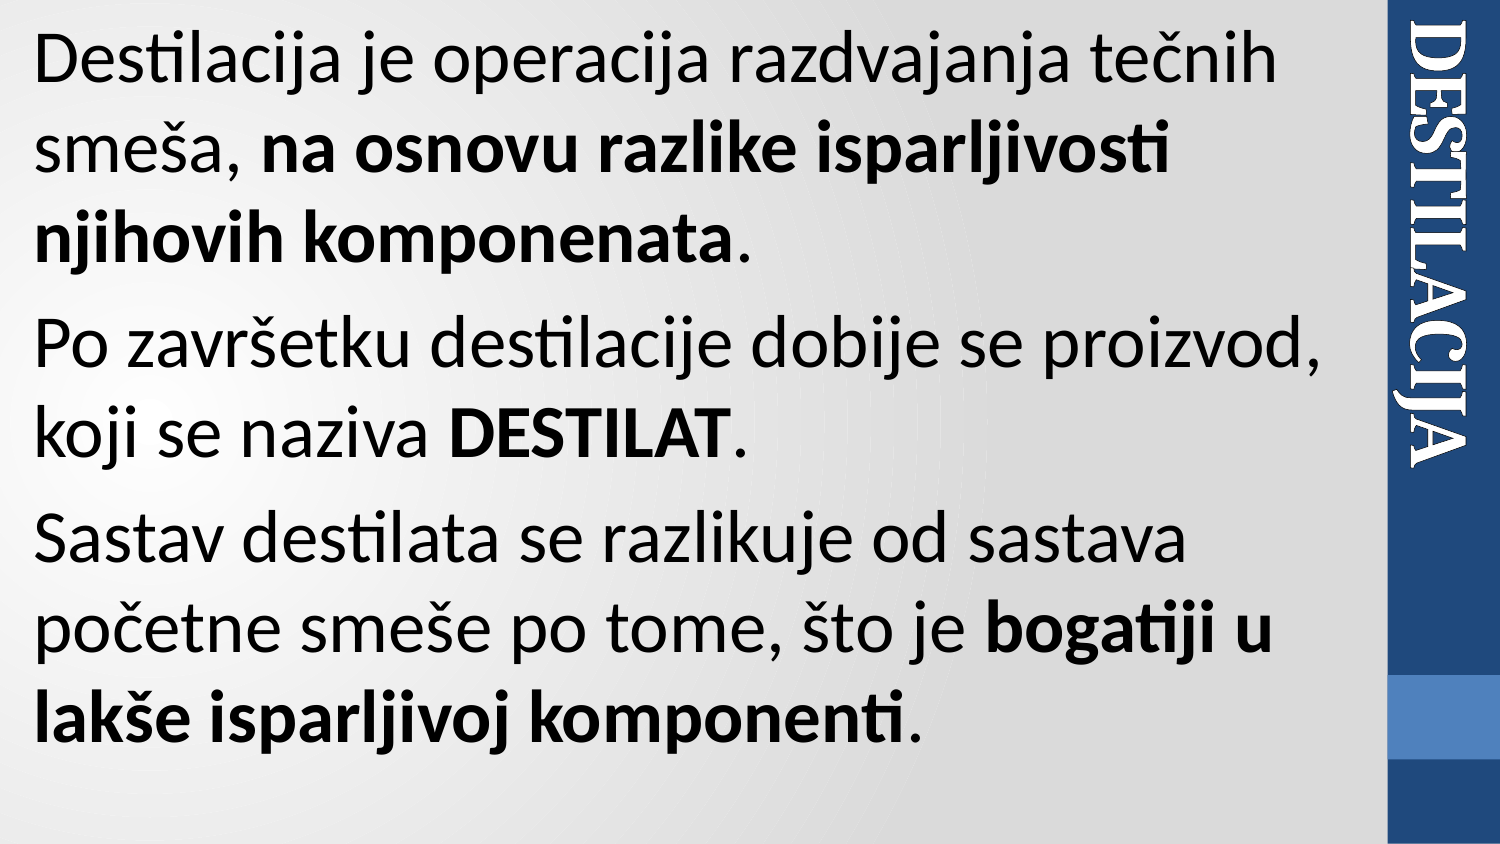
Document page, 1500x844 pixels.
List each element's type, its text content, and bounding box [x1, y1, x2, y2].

list Destilacija je operacija razdvajanja tečnih smeša, na osnovu razlike isparljivosti njihovih komponenata. Po završetku destilacije dobije se proizvod, koji se naziva DESTILAT. Sastav destilata se razlikuje od sastava početne smeše po tome, što je bogatiji u lakše isparljivoj komponenti. [0, 0, 1350, 600]
title DESTILACIJA [1412, 2, 1476, 631]
